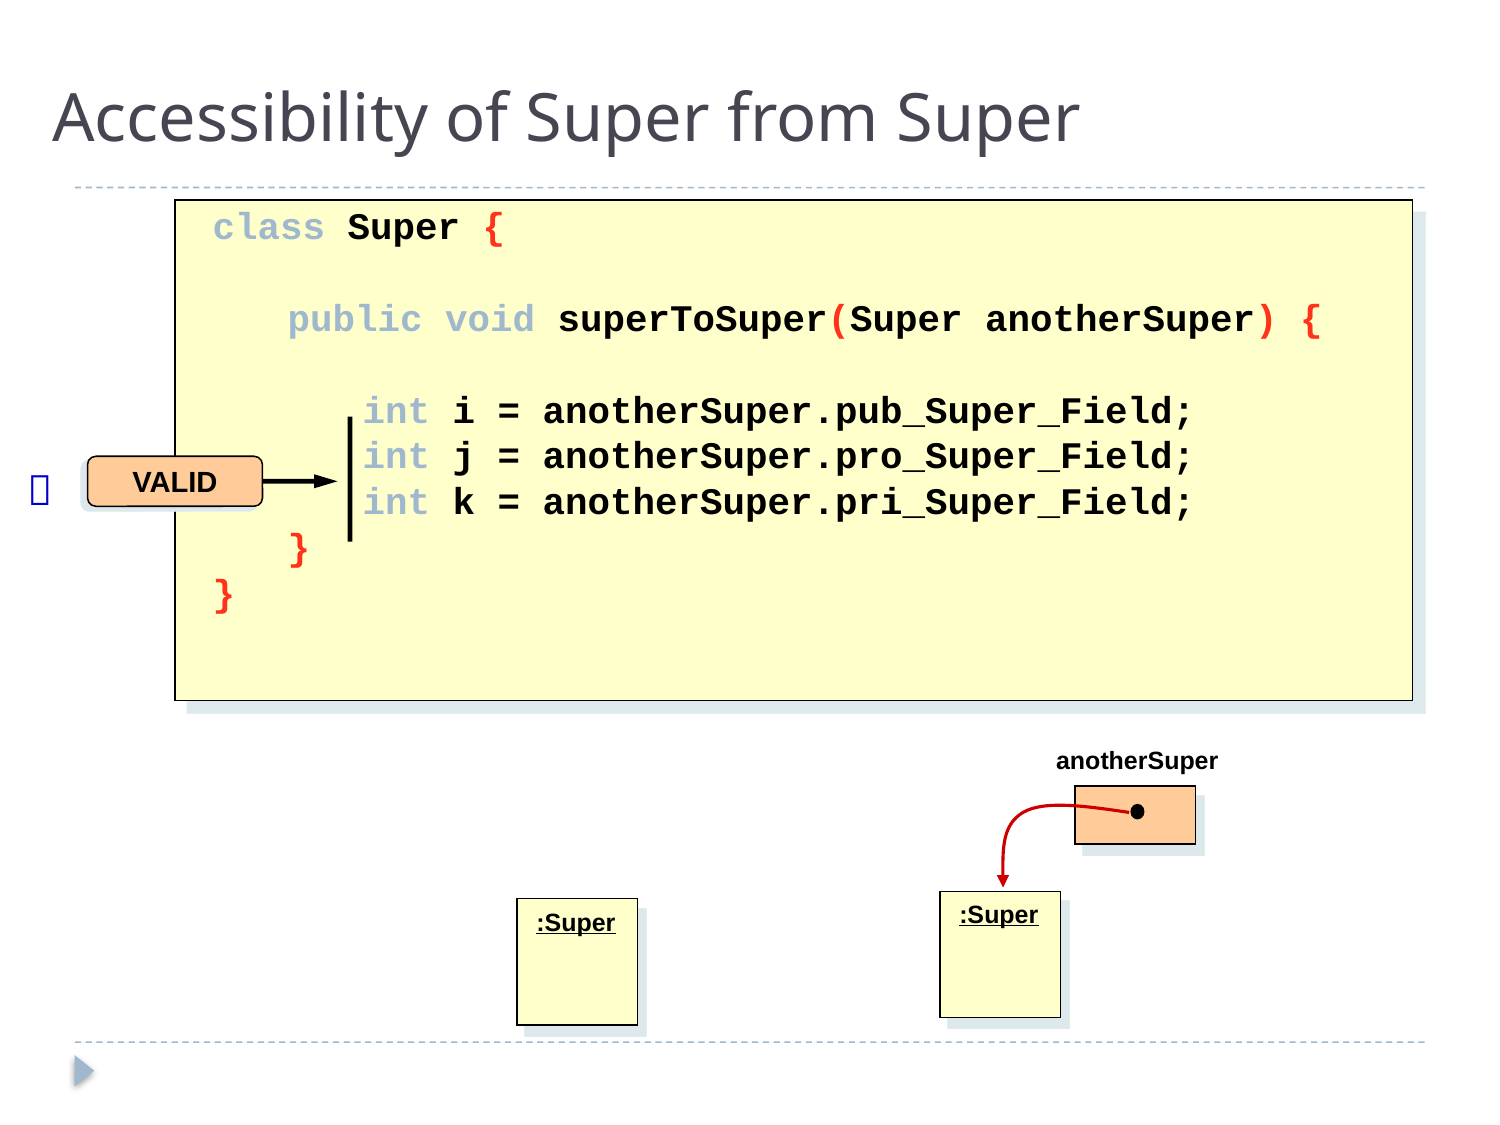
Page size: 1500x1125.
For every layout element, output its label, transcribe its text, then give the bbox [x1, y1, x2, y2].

text_box  [12, 456, 81, 497]
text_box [87, 455, 338, 507]
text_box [174, 199, 1413, 701]
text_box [514, 737, 1251, 1026]
title Accessibility of Super from Super [37, 37, 1475, 163]
